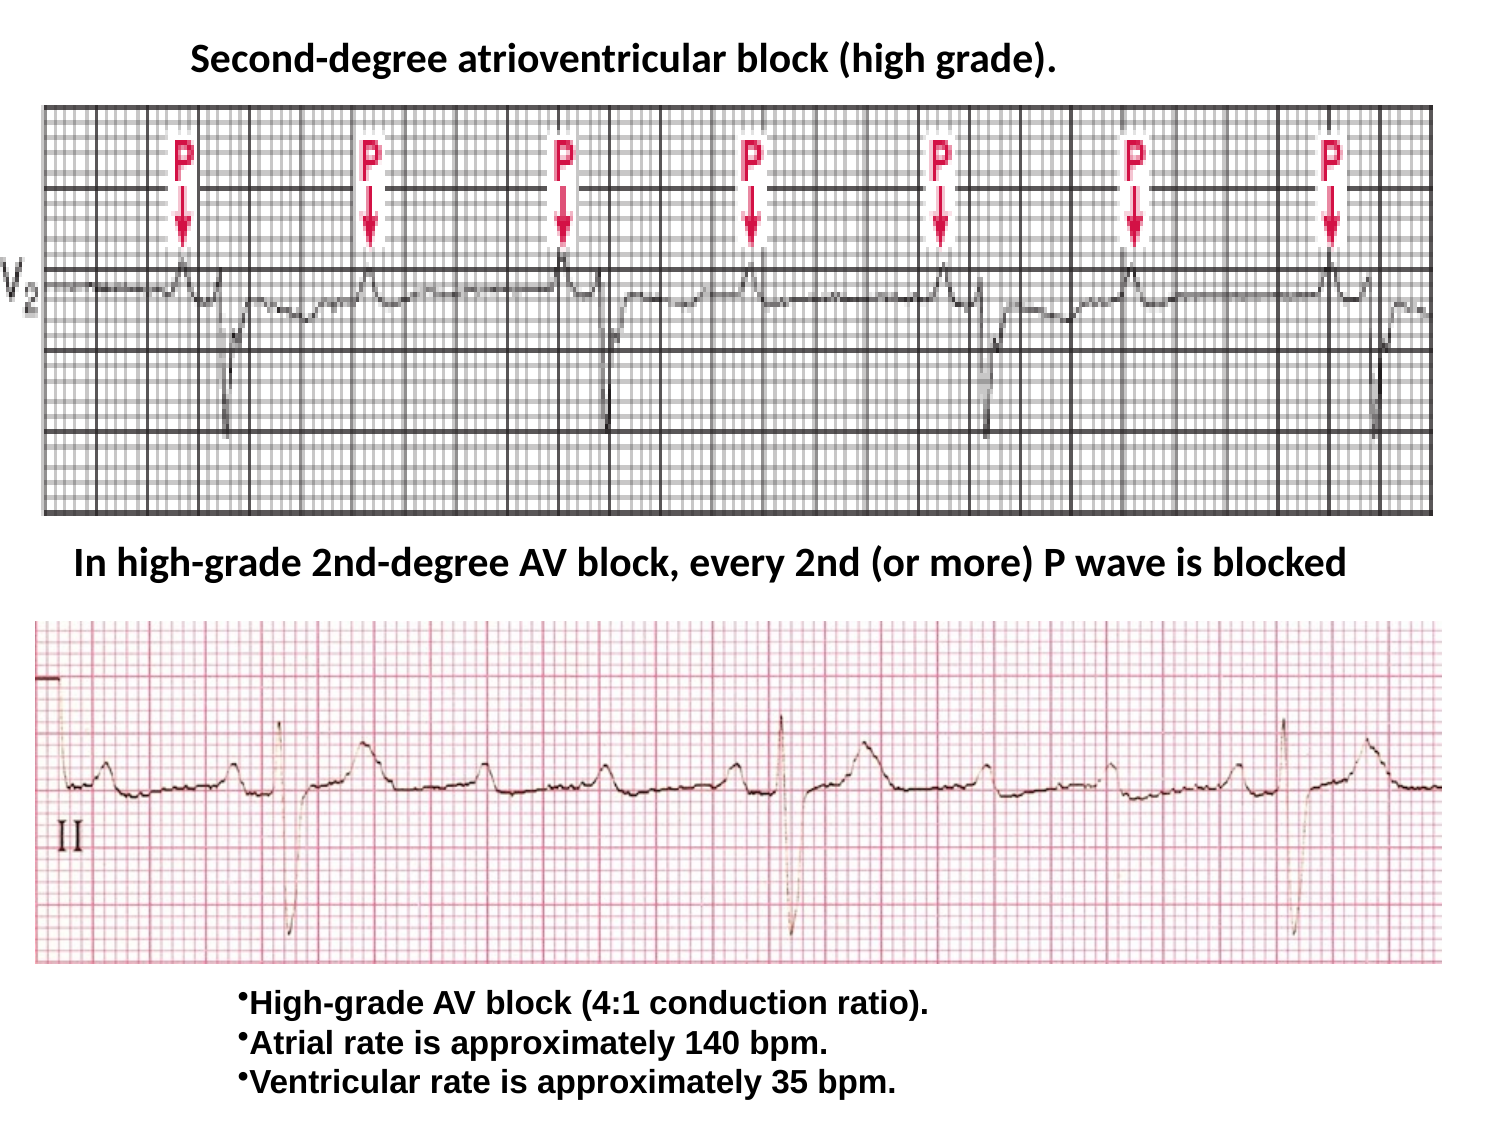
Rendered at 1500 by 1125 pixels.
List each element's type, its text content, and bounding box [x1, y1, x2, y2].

picture [0, 105, 1433, 516]
text_box Second-degree atrioventricular block (high grade). [175, 23, 1102, 89]
text_box In high-grade 2nd-degree AV block, every 2nd (or more) P wave is blocked [58, 527, 1418, 593]
picture [34, 620, 1442, 964]
text_box High-grade AV block (4:1 conduction ratio). Atrial rate is approximately 140 bpm. Ventricular rate is approximately 35 bpm. [222, 973, 1055, 1109]
